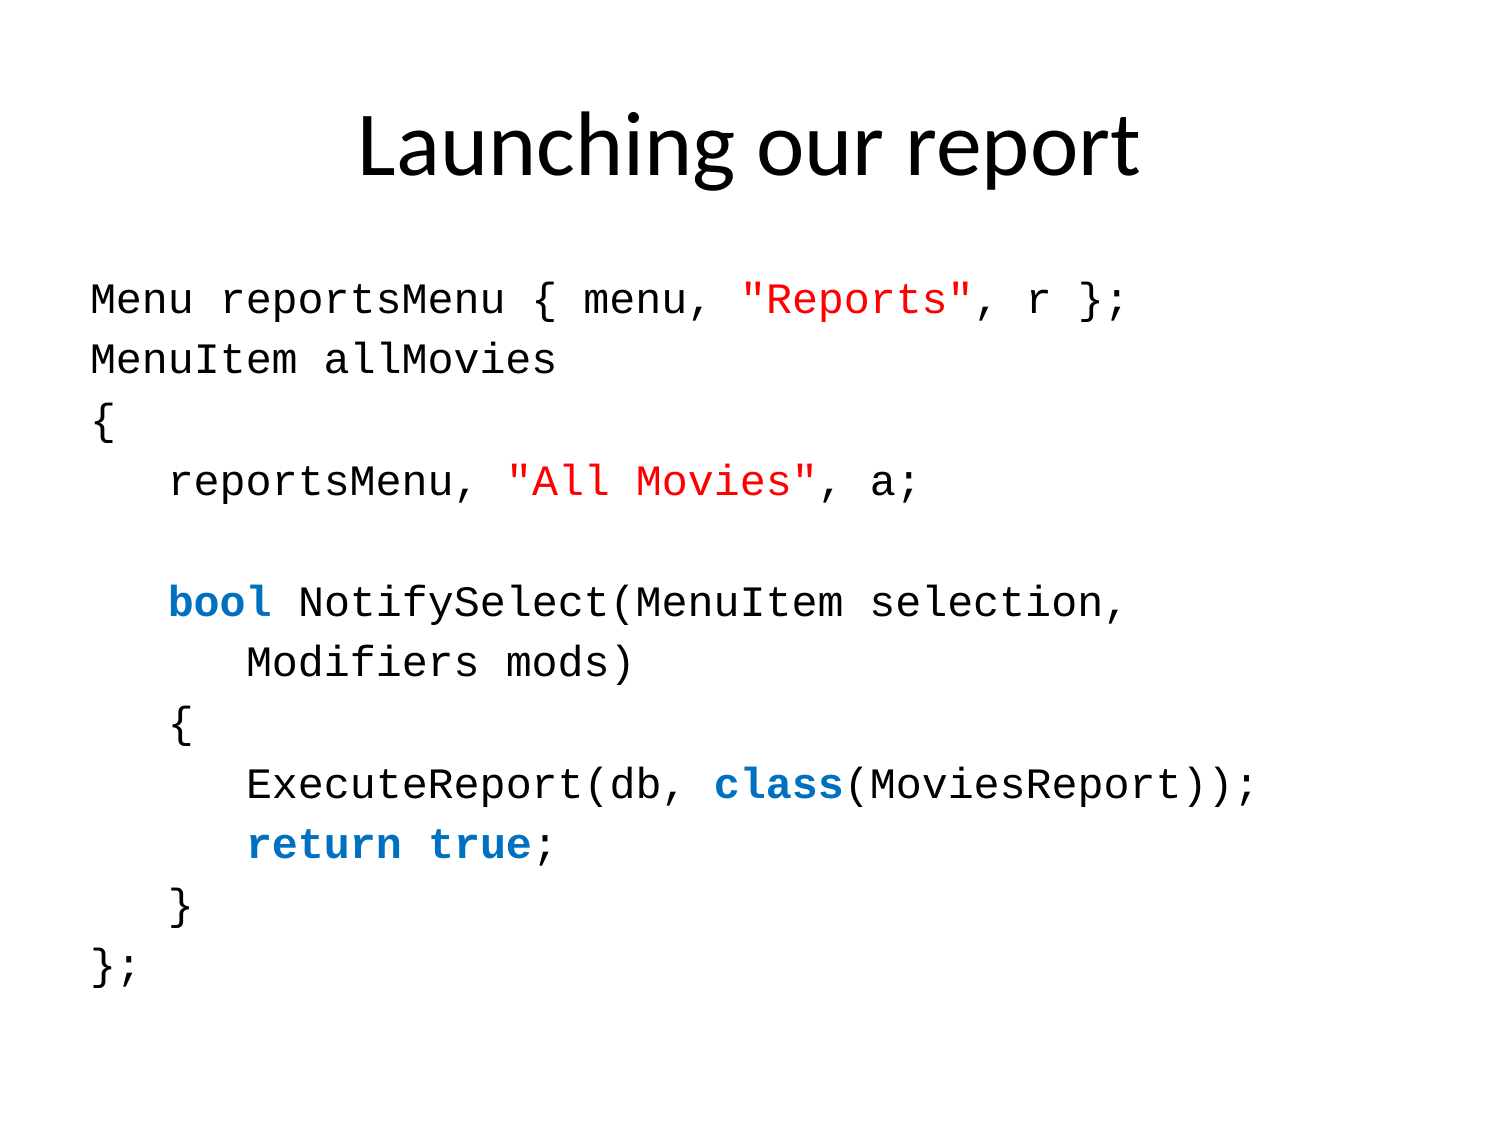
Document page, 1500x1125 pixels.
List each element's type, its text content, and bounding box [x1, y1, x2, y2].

list Menu reportsMenu { menu, "Reports", r }; MenuItem allMovies { reportsMenu, "All Movies", a; bool NotifySelect(MenuItem selection, Modifiers mods) { ExecuteReport(db, class(MoviesReport)); return true; } }; [75, 262, 1425, 1005]
title Launching our report [75, 45, 1425, 233]
